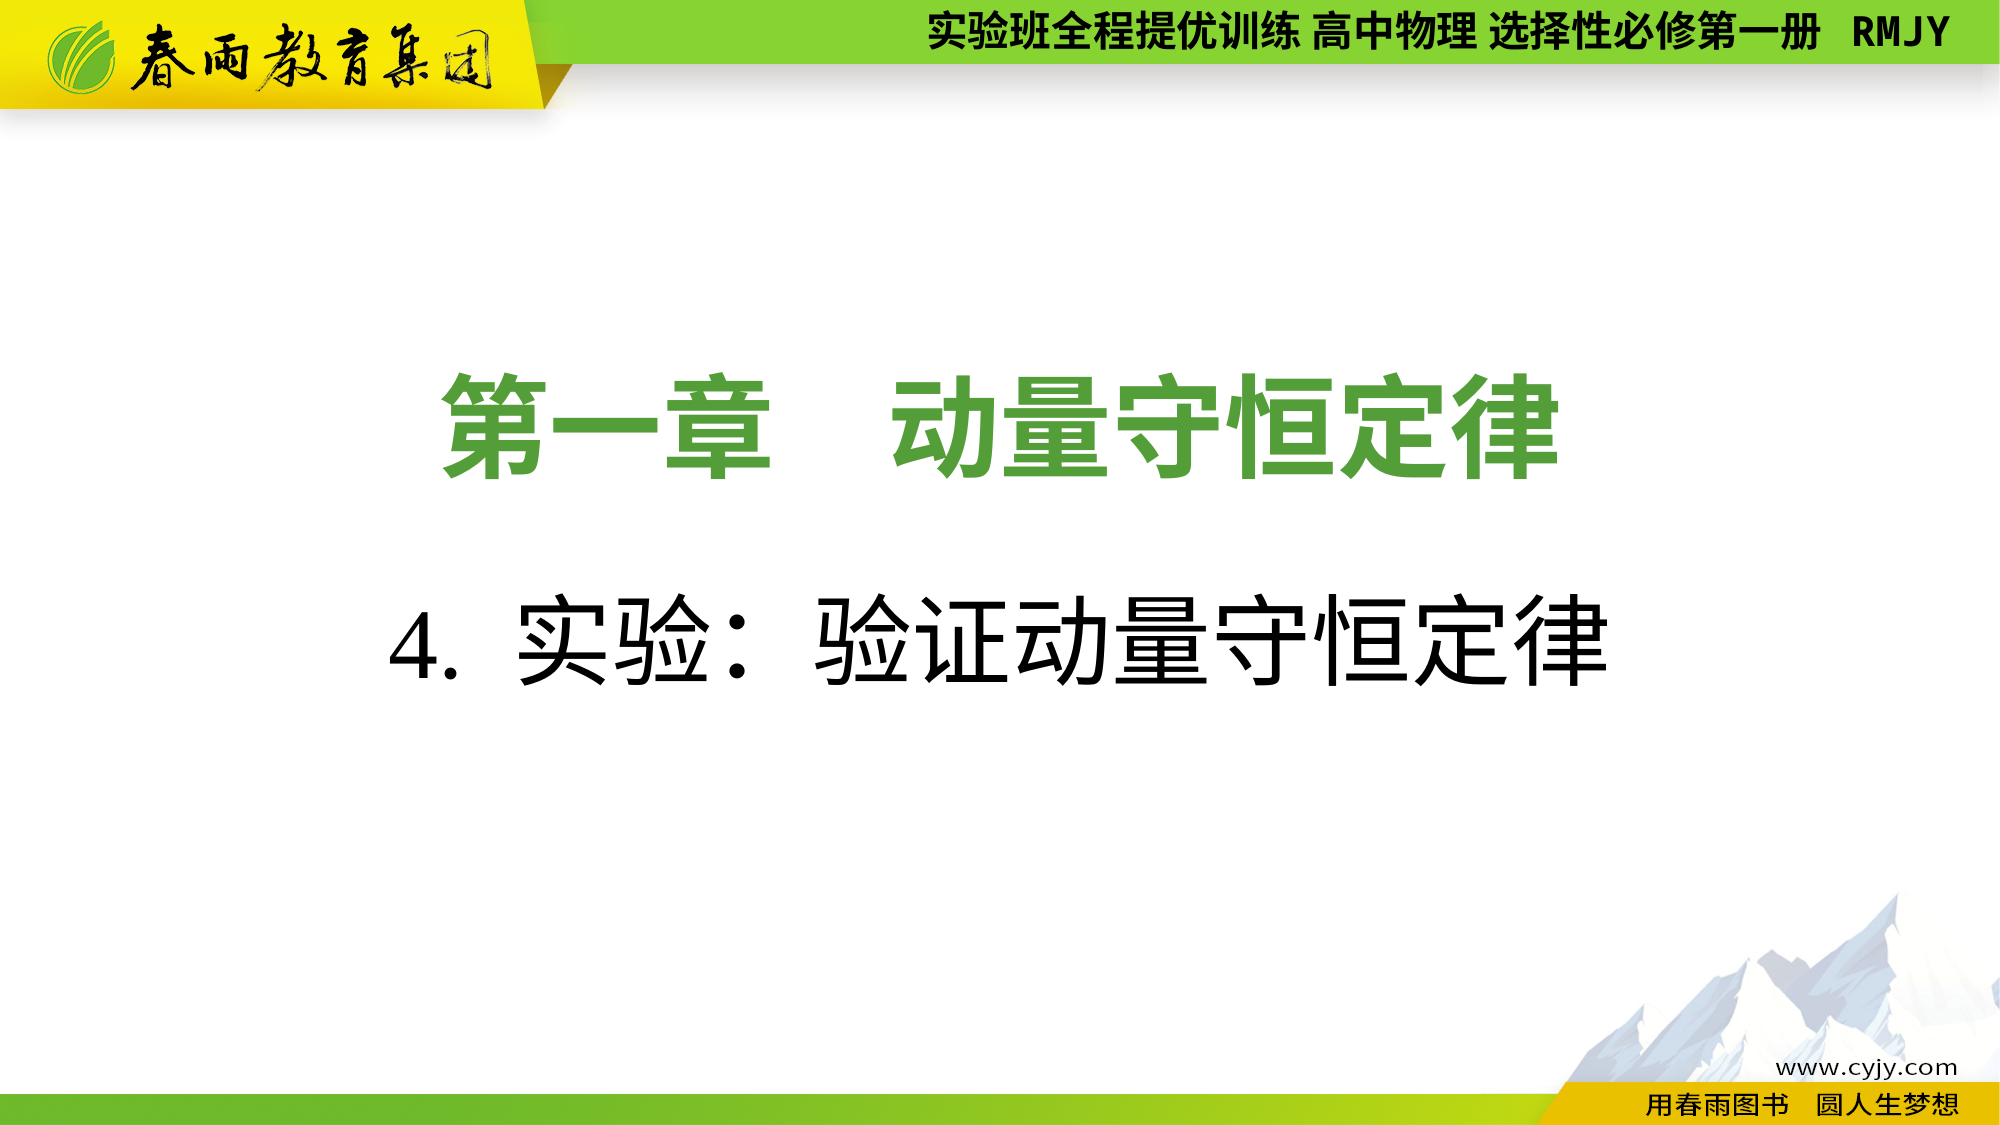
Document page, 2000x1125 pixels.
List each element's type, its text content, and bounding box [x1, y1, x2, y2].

text_box 4. 实验：验证动量守恒定律 [54, 511, 1946, 706]
picture [0, 0, 2000, 1125]
text_box 第一章 动量守恒定律 [54, 282, 1946, 500]
